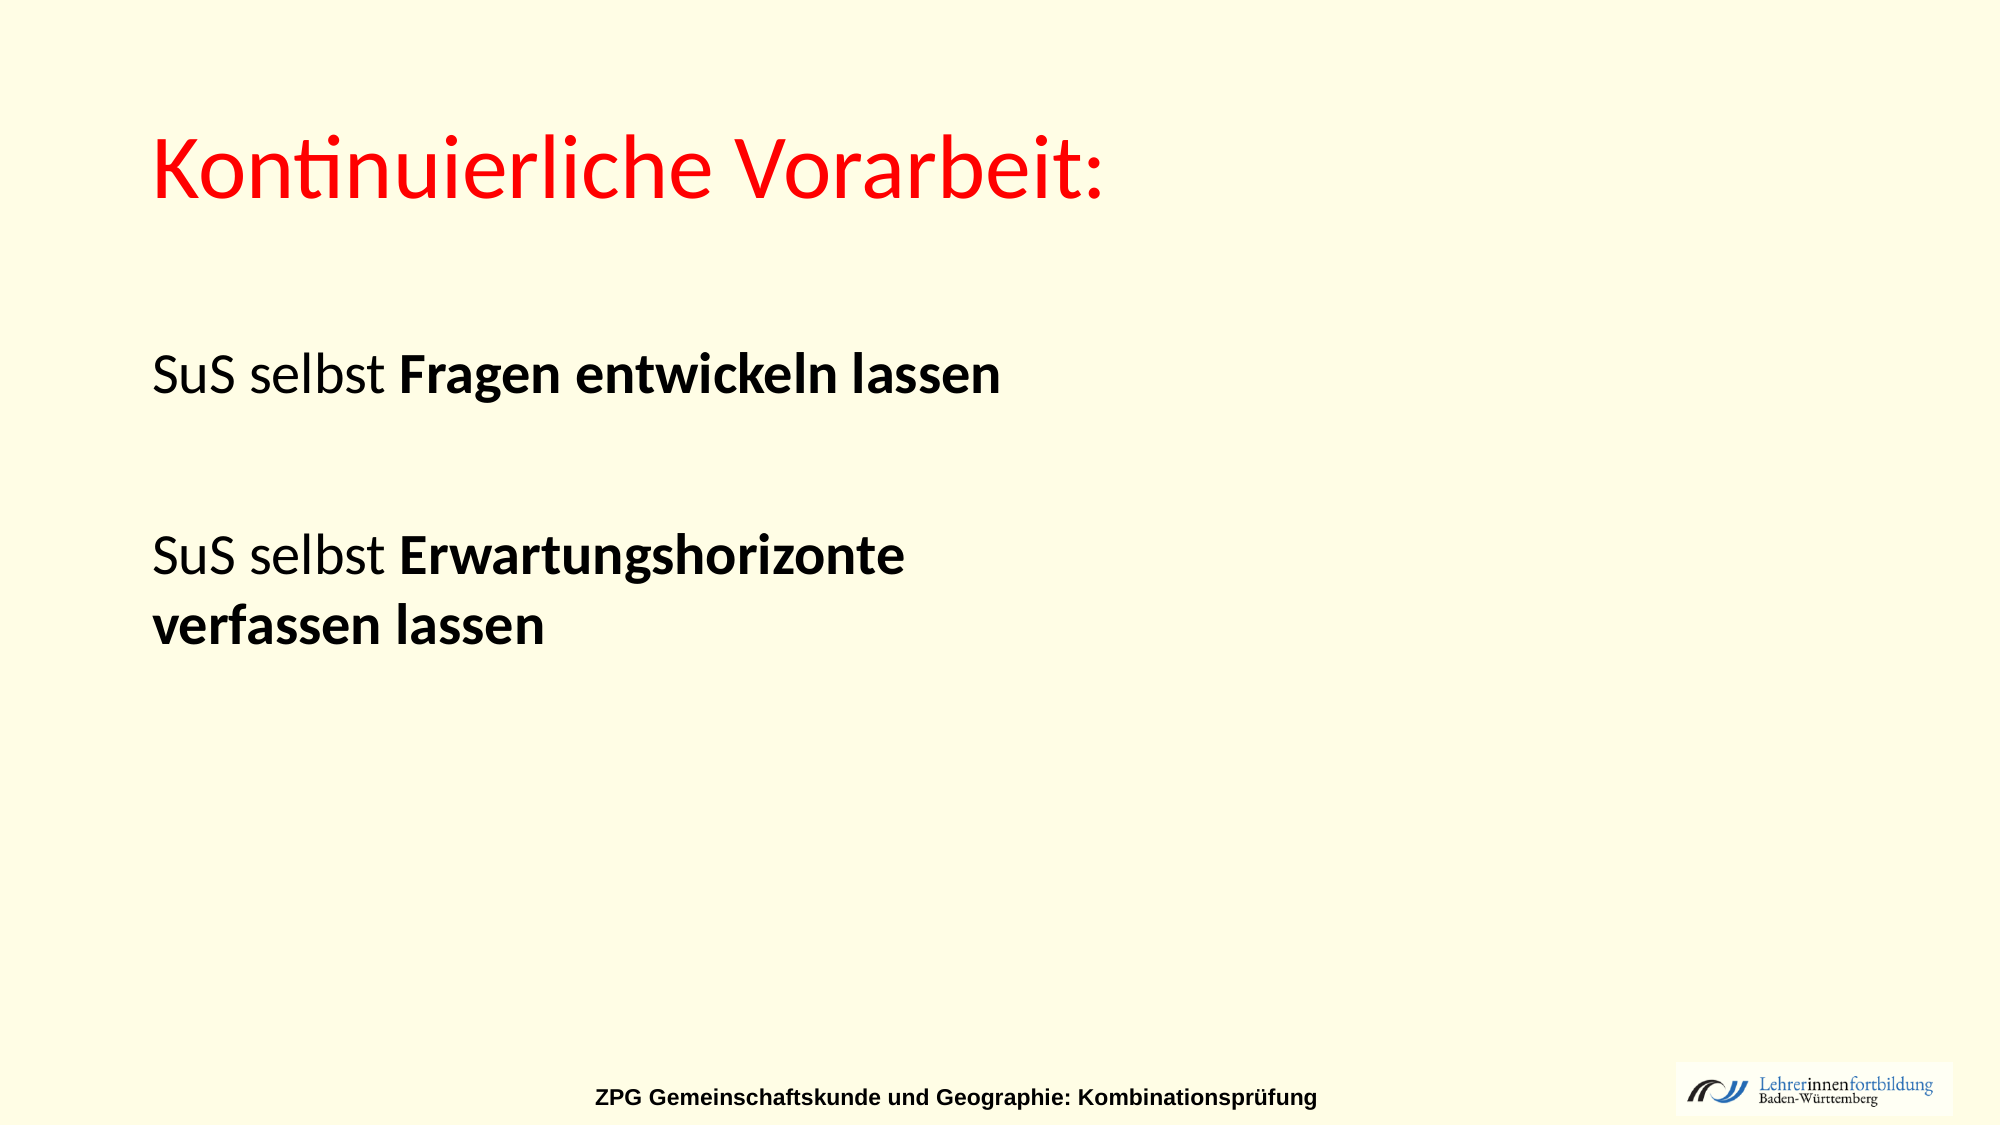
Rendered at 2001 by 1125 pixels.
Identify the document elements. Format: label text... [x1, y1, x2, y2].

text_box Kontinuierliche Vorarbeit: [137, 59, 1863, 278]
picture [1676, 1062, 1953, 1116]
text_box SuS selbst Fragen entwickeln lassen SuS selbst Erwartungshorizonte verfassen lassen [137, 327, 1052, 729]
